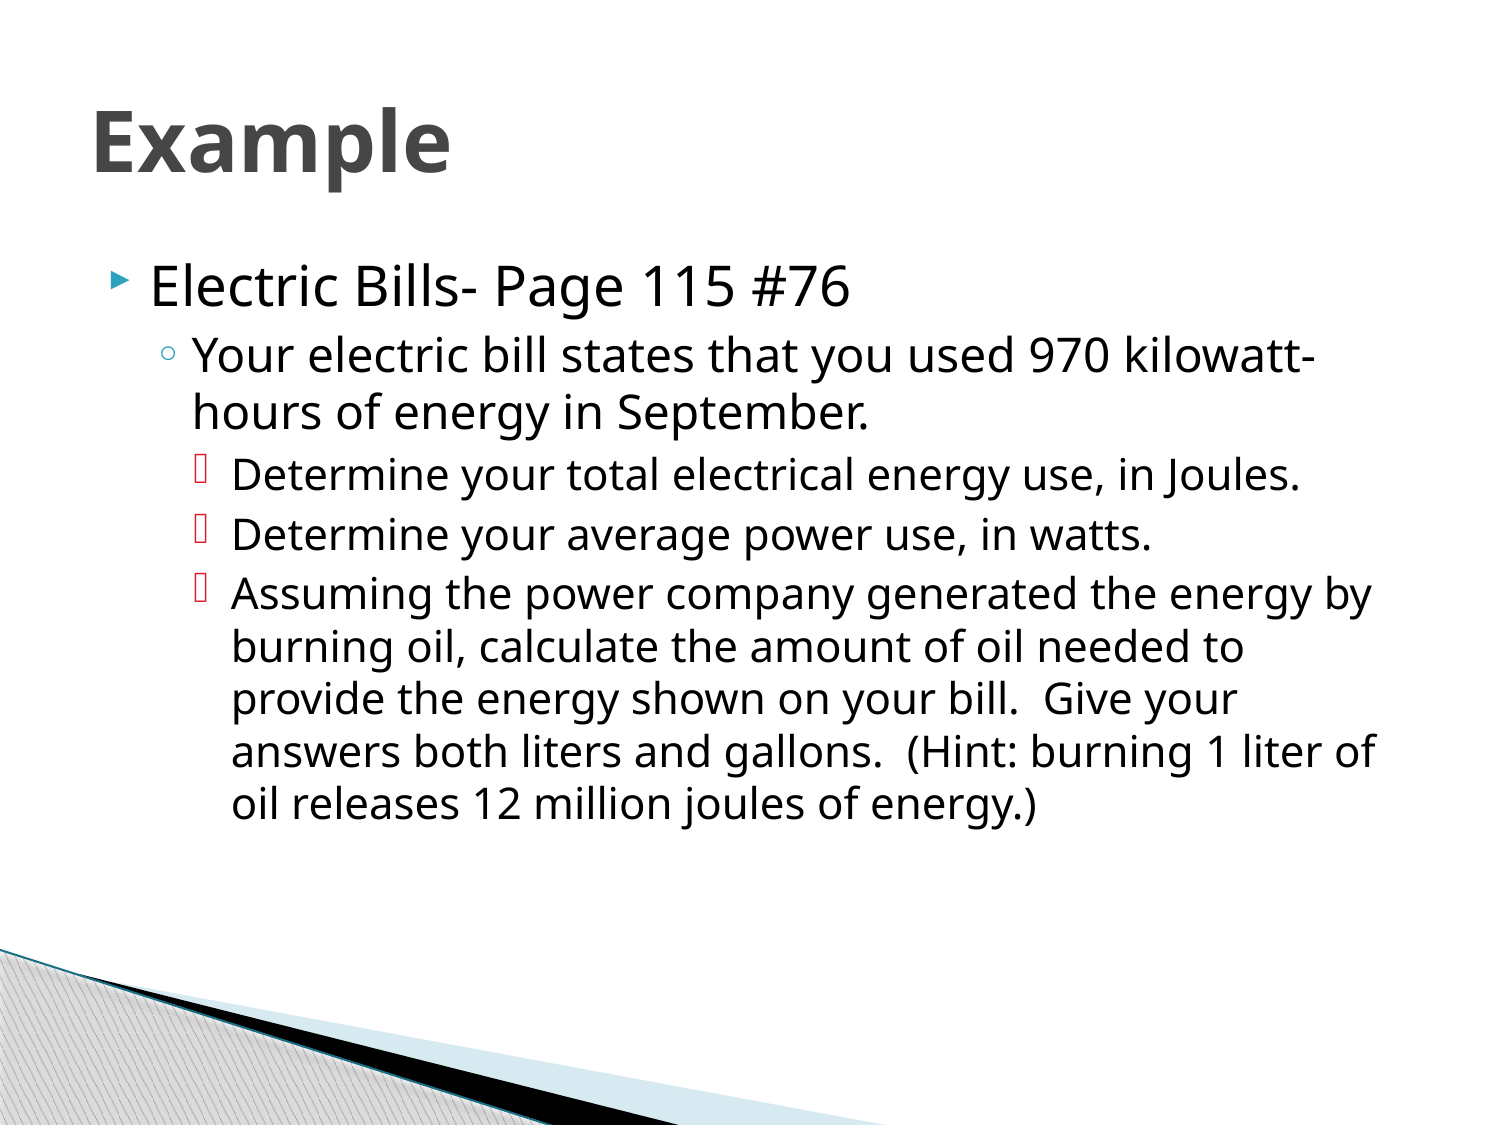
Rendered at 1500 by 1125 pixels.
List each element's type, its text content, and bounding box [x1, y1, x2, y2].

title Example [75, 45, 1425, 233]
list Electric Bills- Page 115 #76 Your electric bill states that you used 970 kilowatt-hours of energy in September. Determine your total electrical energy use, in Joules. Determine your average power use, in watts. Assuming the power company generated the energy by burning oil, calculate the amount of oil needed to provide the energy shown on your bill. Give your answers both liters and gallons. (Hint: burning 1 liter of oil releases 12 million joules of energy.) [75, 243, 1425, 986]
